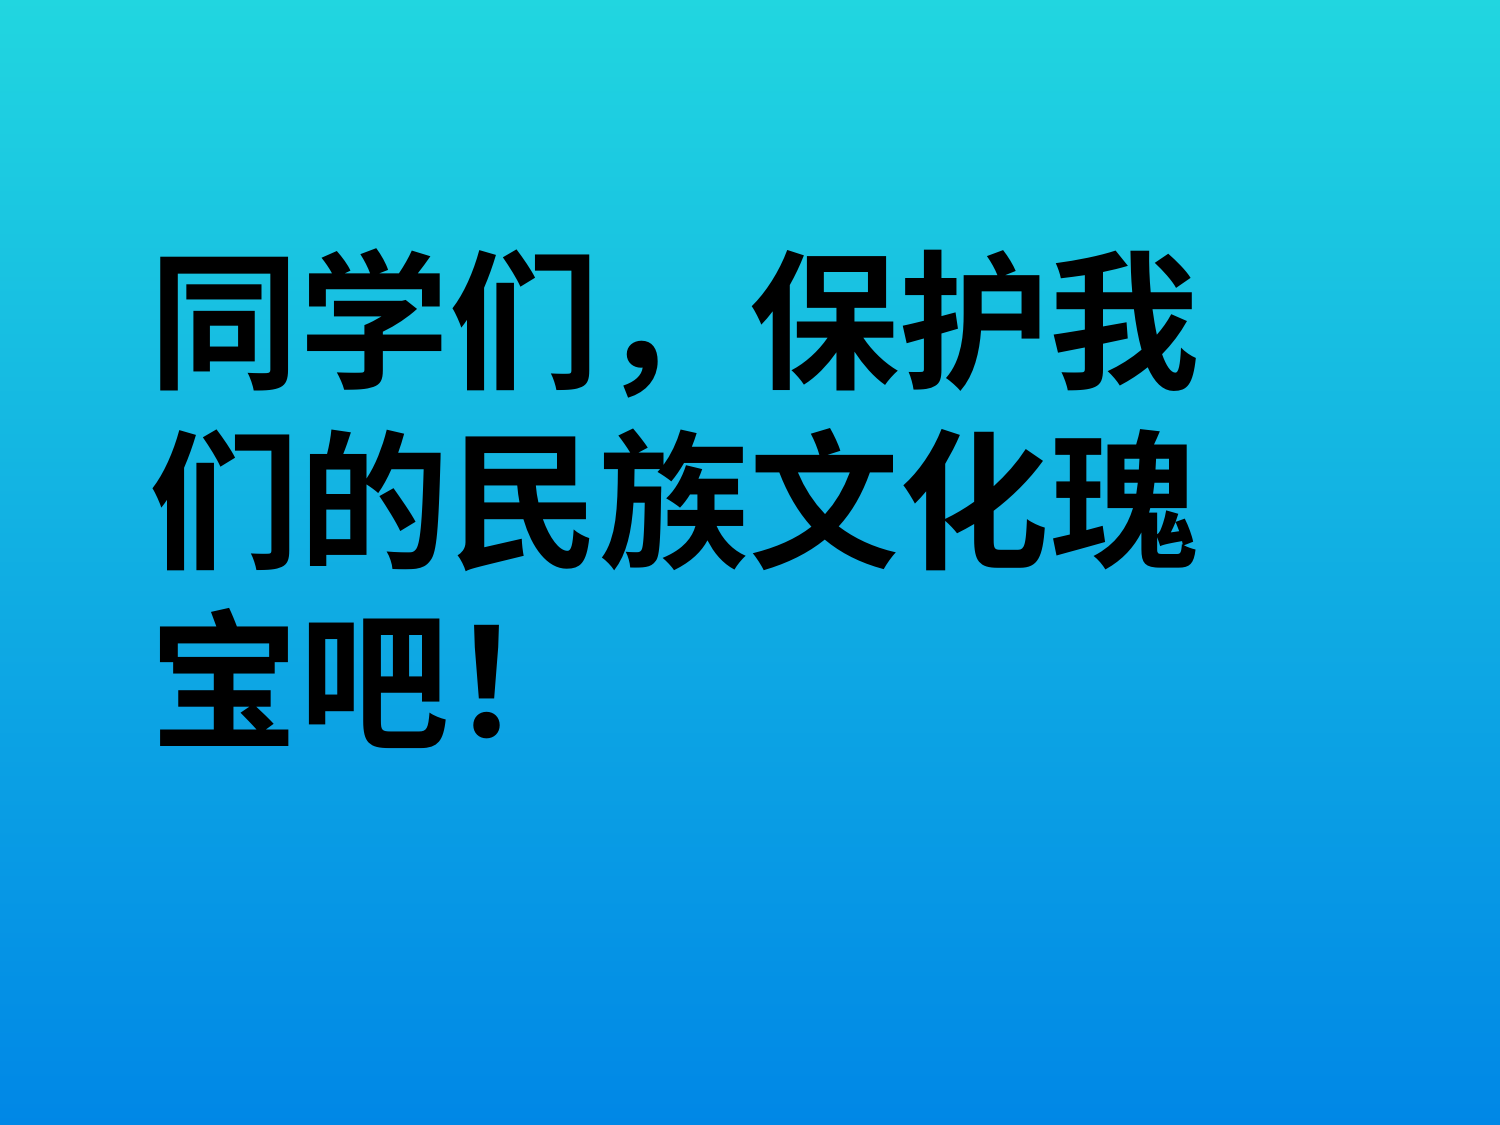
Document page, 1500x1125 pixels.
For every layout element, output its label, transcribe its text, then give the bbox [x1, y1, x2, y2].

text_box 同学们，保护我们的民族文化瑰宝吧！ [134, 219, 1329, 775]
